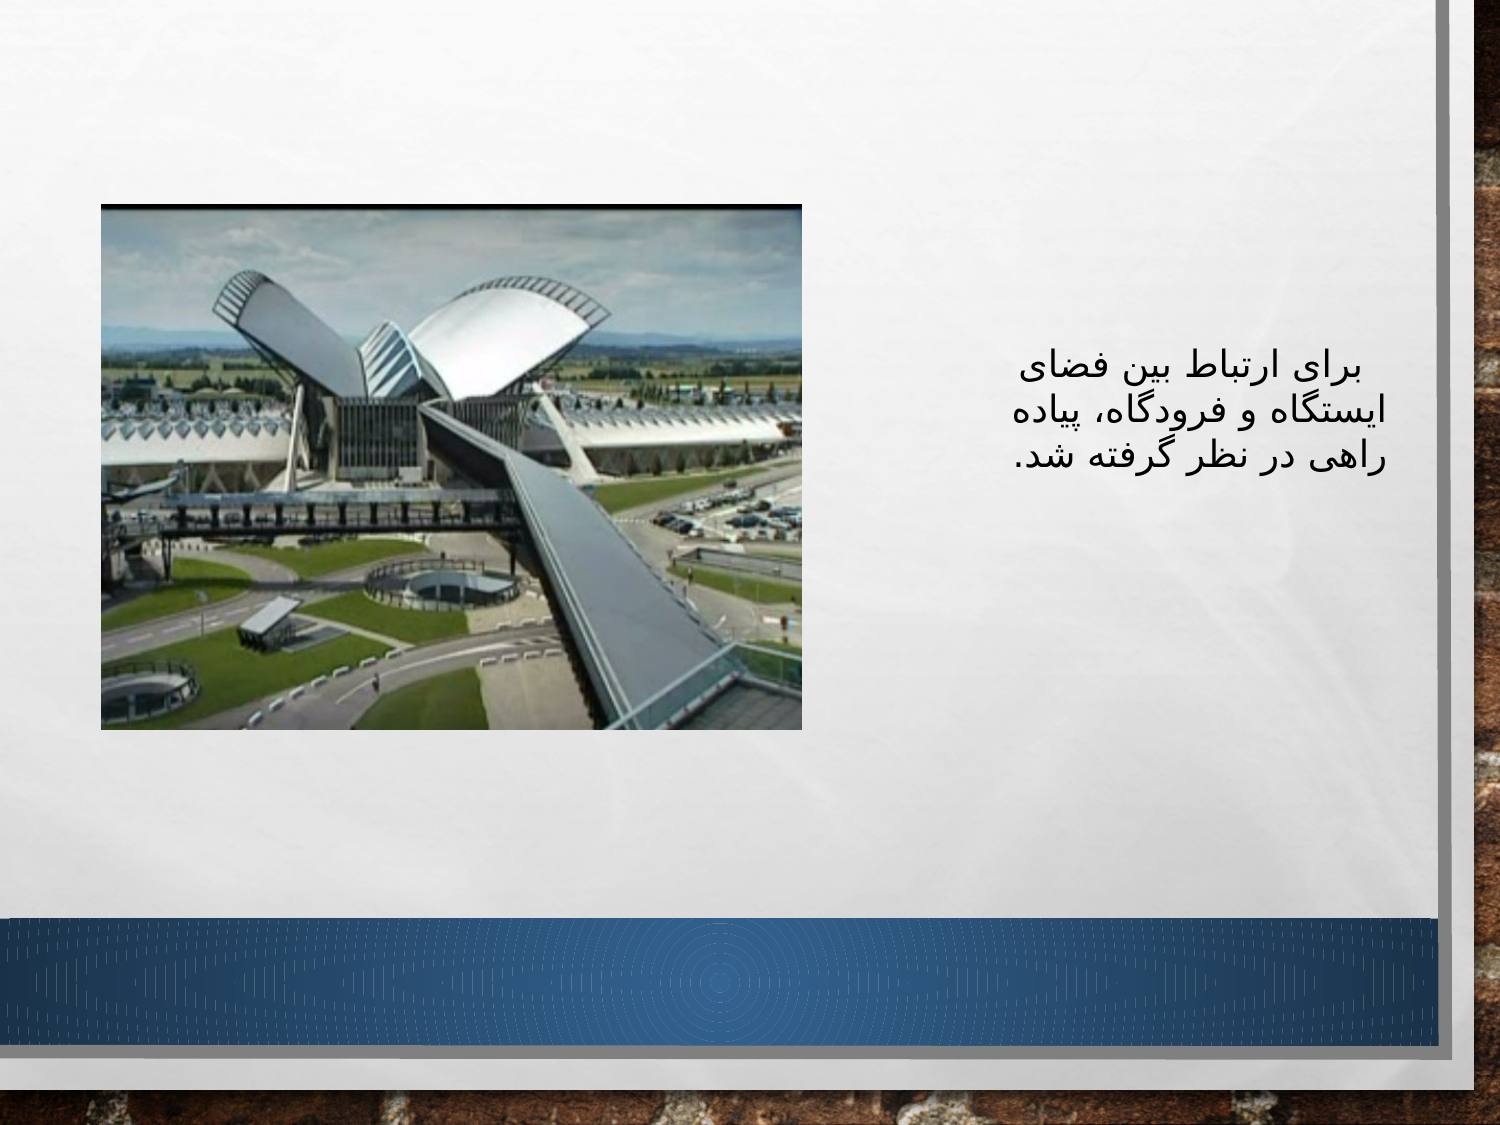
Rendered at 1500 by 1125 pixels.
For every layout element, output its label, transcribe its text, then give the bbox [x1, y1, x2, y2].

picture [101, 203, 802, 730]
text_box برای ارتباط بین فضای ایستگاه و فرودگاه، پیاده راهی در نظر گرفته شد. [933, 333, 1403, 483]
picture [0, 0, 1500, 1125]
